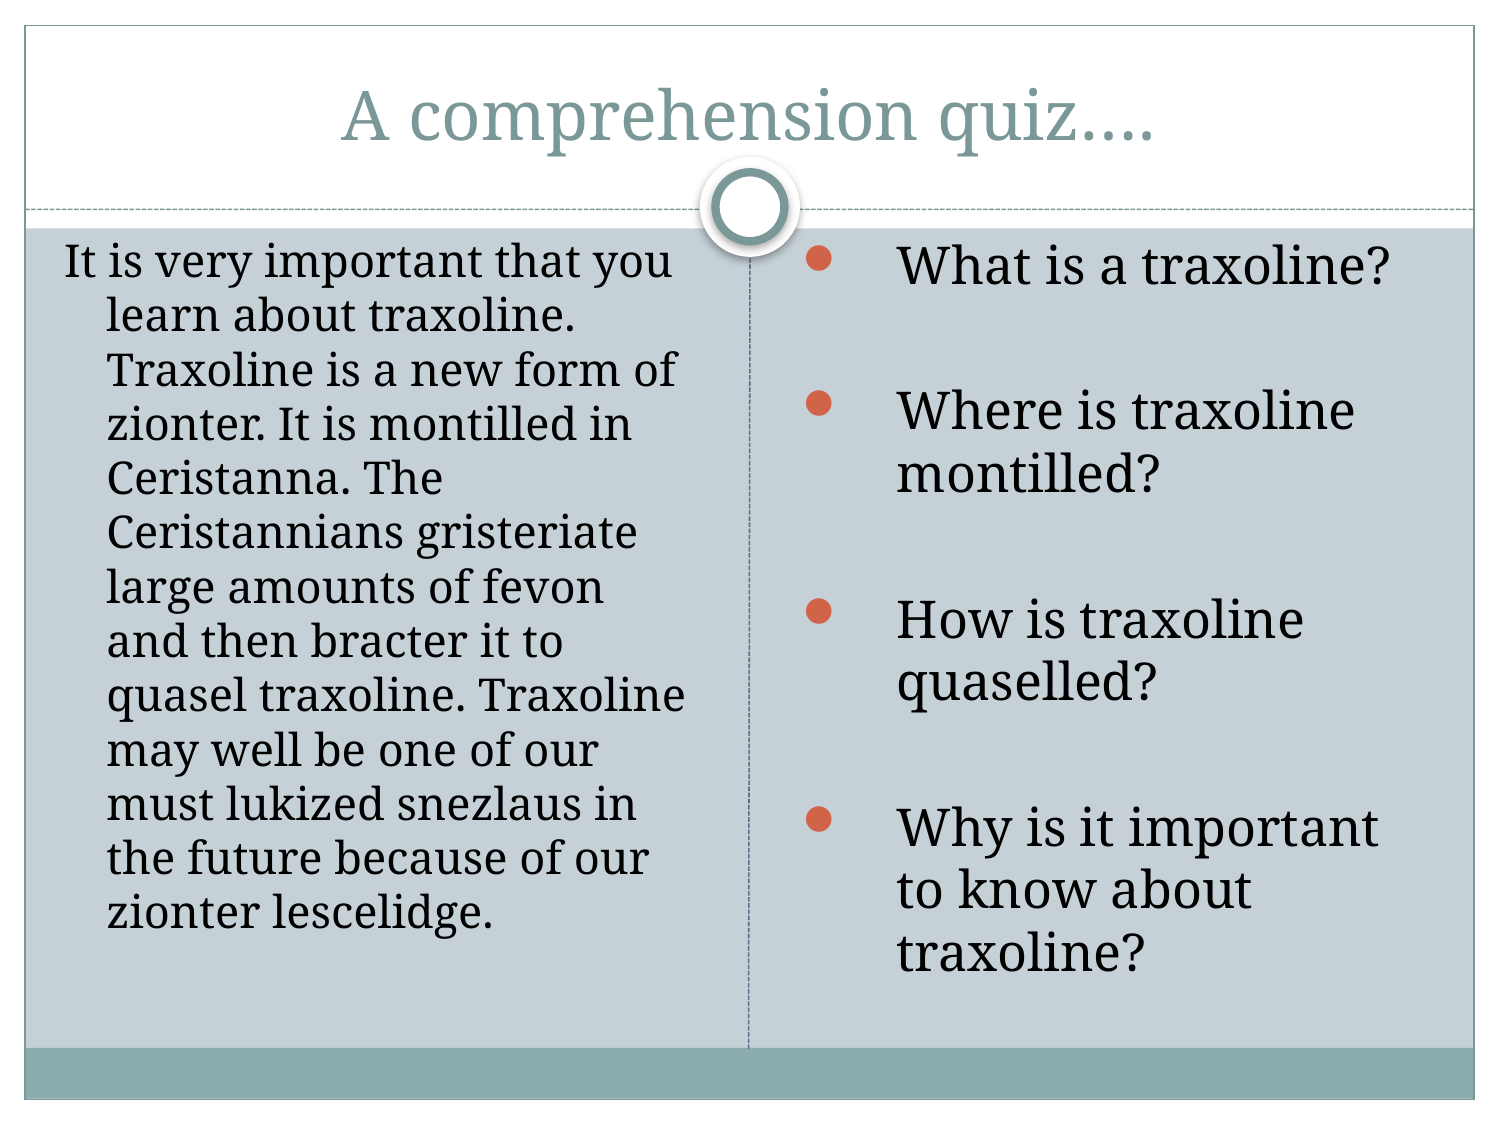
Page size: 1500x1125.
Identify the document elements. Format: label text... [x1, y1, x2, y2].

list It is very important that you learn about traxoline. Traxoline is a new form of zionter. It is montilled in Ceristanna. The Ceristannians gristeriate large amounts of fevon and then bracter it to quasel traxoline. Traxoline may well be one of our must lukized snezlaus in the future because of our zionter lescelidge. [49, 224, 712, 993]
title A comprehension quiz…. [49, 37, 1450, 162]
list What is a traxoline? Where is traxoline montilled? How is traxoline quaselled? Why is it important to know about traxoline? [787, 224, 1450, 993]
